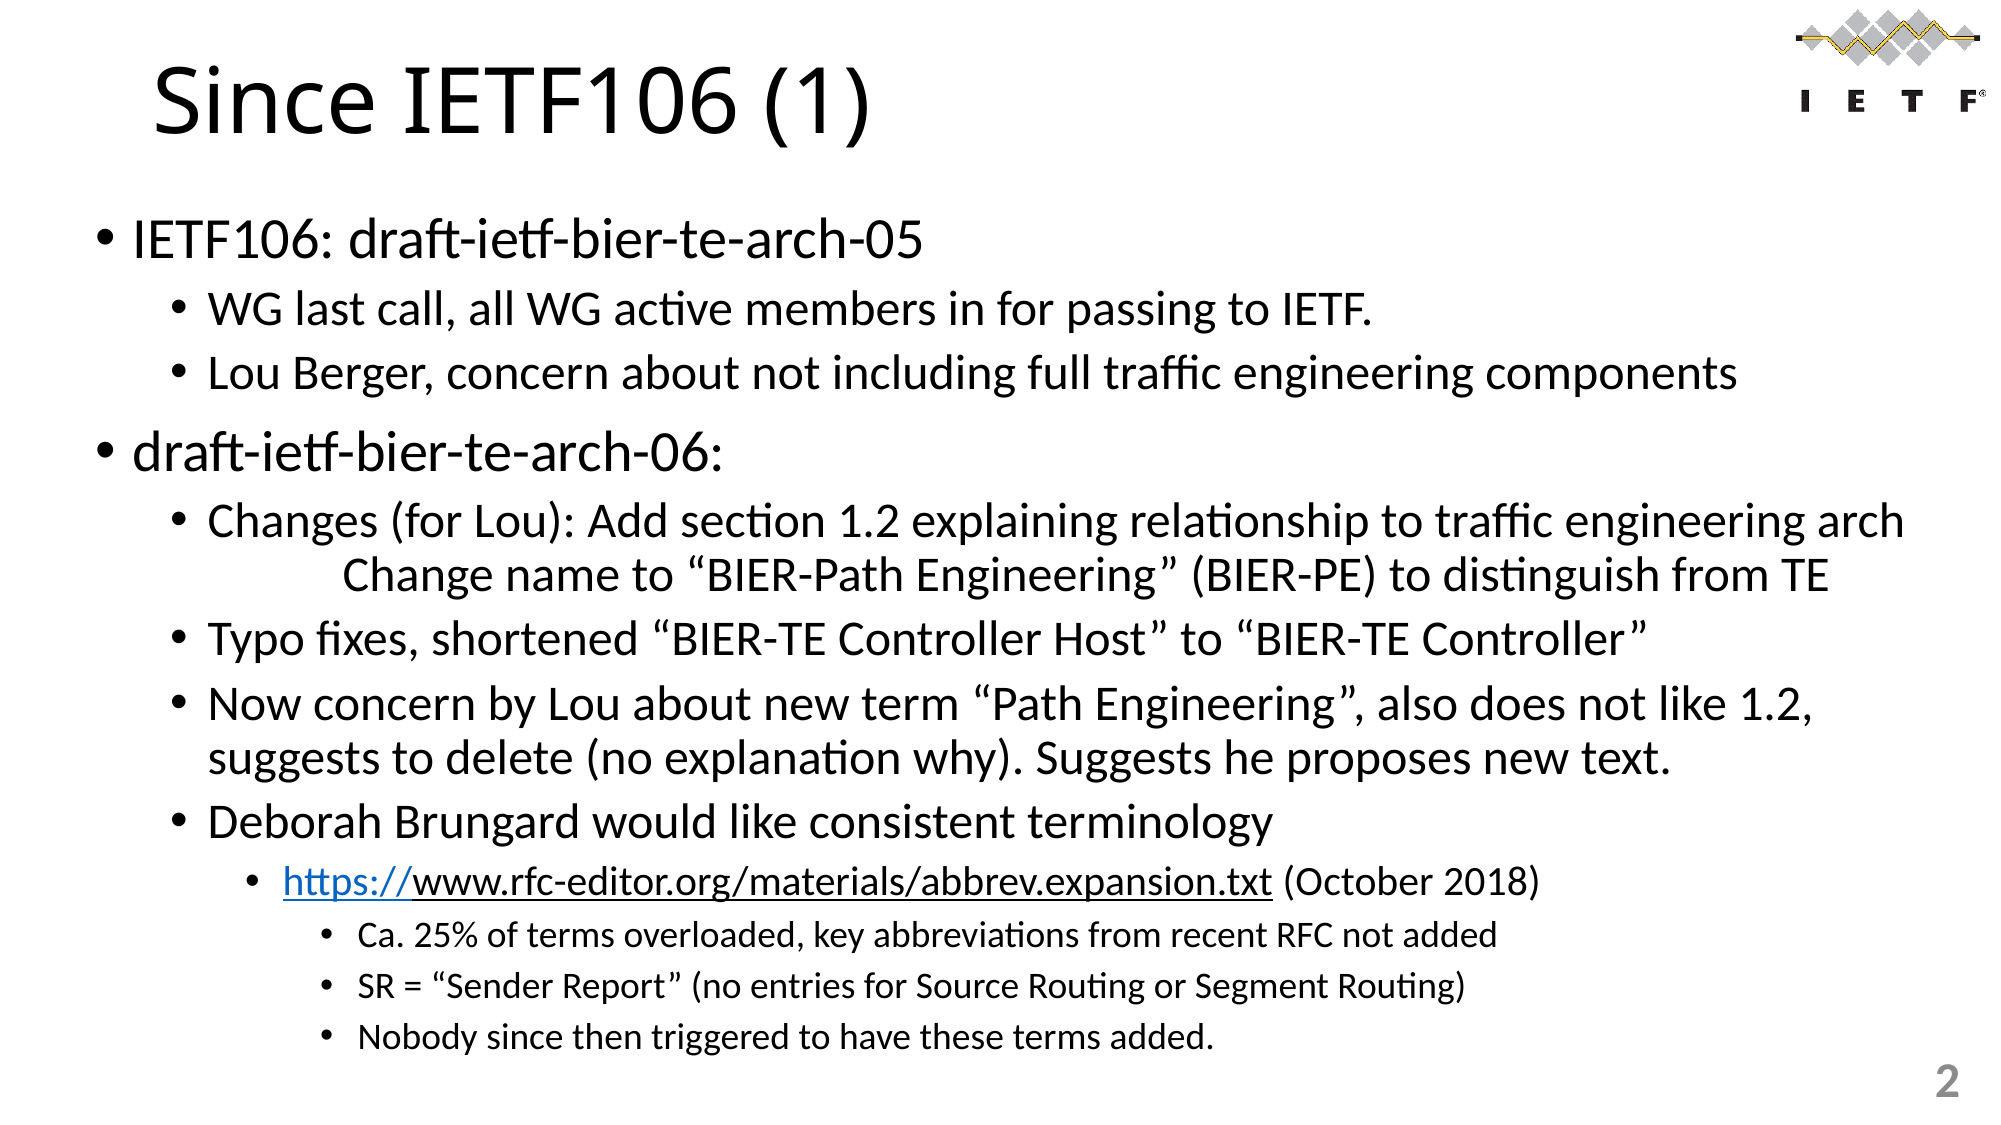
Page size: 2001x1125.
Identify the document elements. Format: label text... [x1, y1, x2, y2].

picture [1781, 1, 2000, 119]
slide_number 2 [1876, 1047, 1975, 1108]
list IETF106: draft-ietf-bier-te-arch-05 WG last call, all WG active members in for passing to IETF. Lou Berger, concern about not including full traffic engineering components draft-ietf-bier-te-arch-06: Changes (for Lou): Add section 1.2 explaining relationship to traffic engineering arch Change name to “BIER-Path Engineering” (BIER-PE) to distinguish from TE Typo fixes, shortened “BIER-TE Controller Host” to “BIER-TE Controller” Now concern by Lou about new term “Path Engineering”, also does not like 1.2, suggests to delete (no explanation why). Suggests he proposes new text. Deborah Brungard would like consistent terminology https://www.rfc-editor.org/materials/abbrev.expansion.txt (October 2018) Ca. 25% of terms overloaded, key abbreviations from recent RFC not added SR = “Sender Report” (no entries for Source Routing or Segment Routing) Nobody since then triggered to have these terms added. [80, 201, 1930, 1085]
title Since IETF106 (1) [137, 33, 1863, 175]
